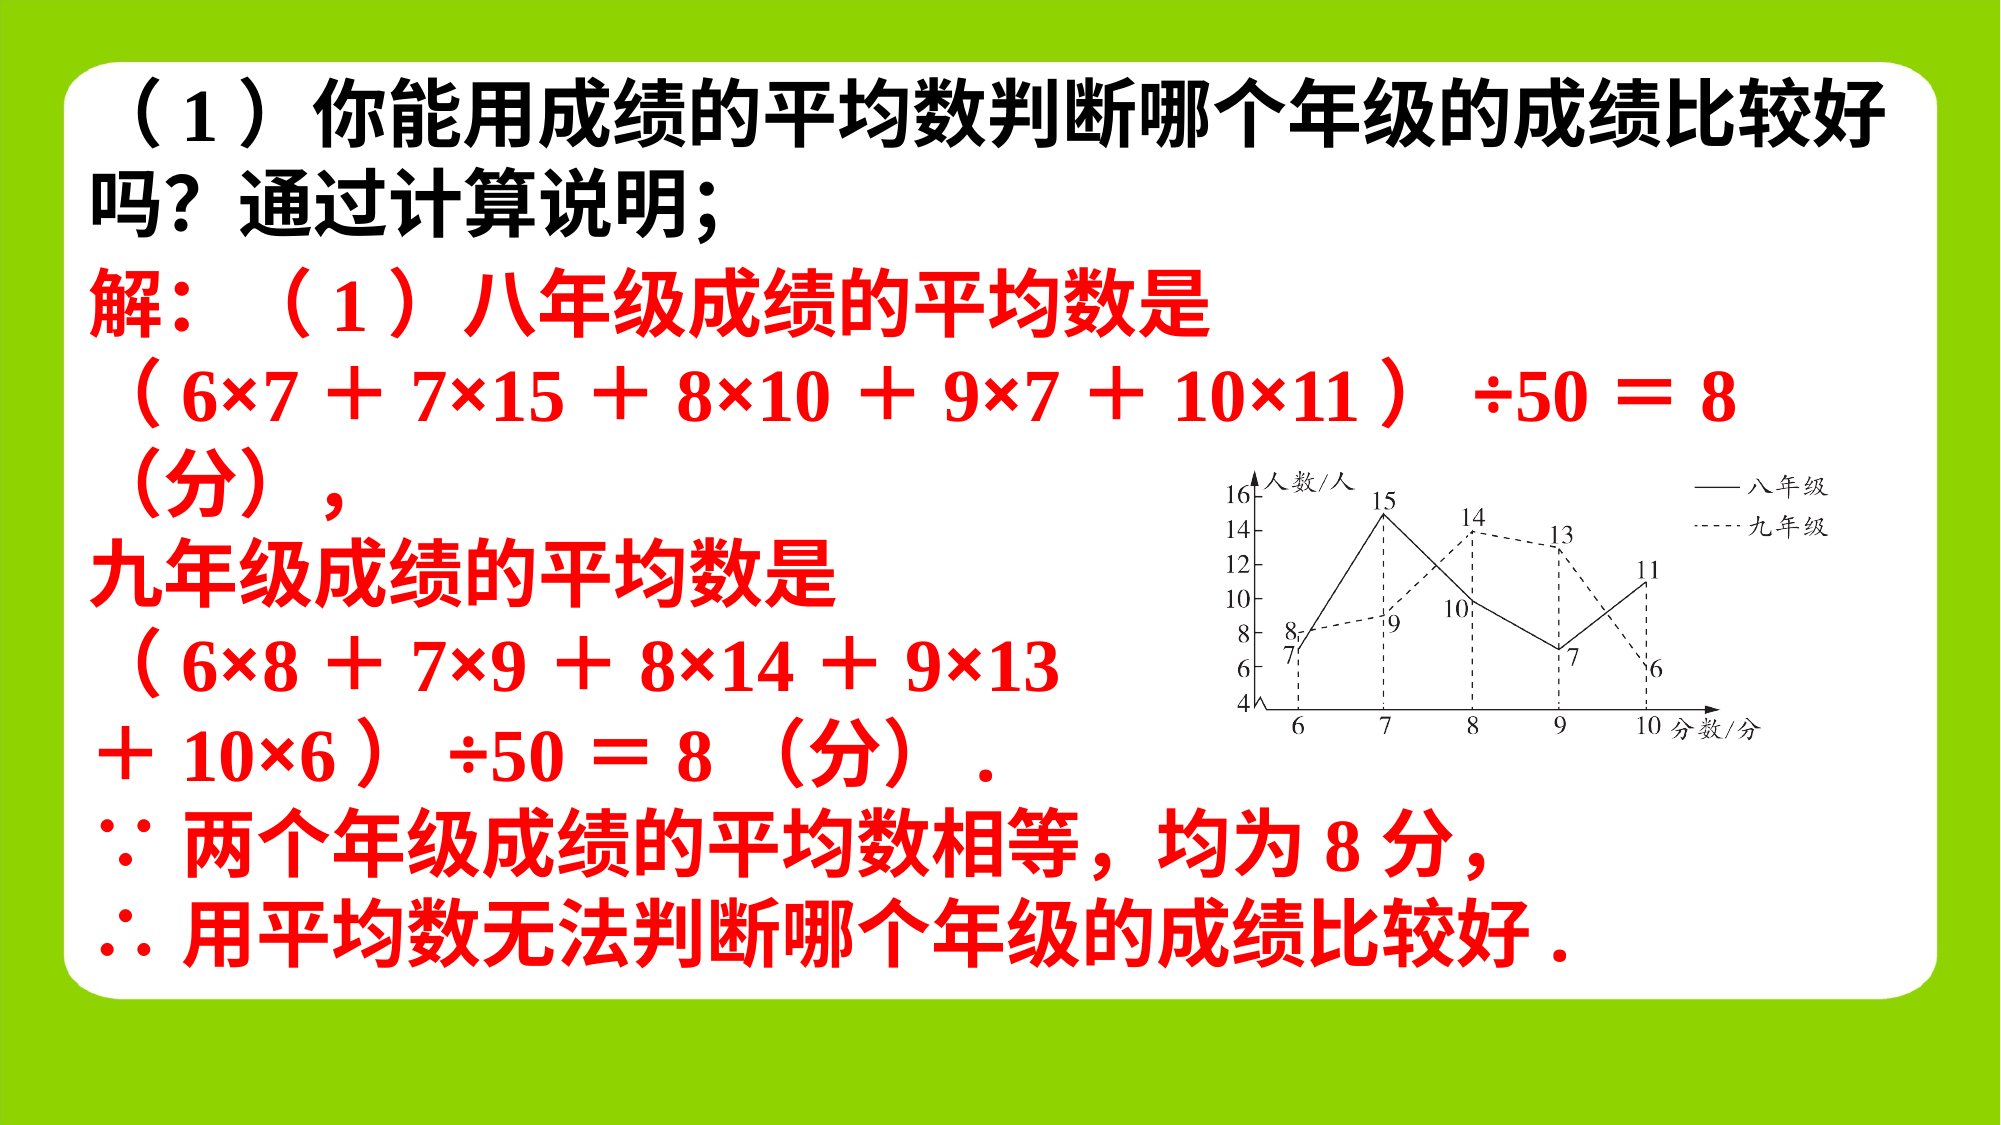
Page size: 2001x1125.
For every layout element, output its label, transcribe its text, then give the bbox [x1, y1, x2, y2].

picture [0, 0, 2001, 1125]
text_box 解：（1）八年级成绩的平均数是 （6×7＋7×15＋8×10＋9×7＋10×11）÷50＝8 （分）， 九年级成绩的平均数是 （6×8＋7×9＋8×14＋9×13 ＋10×6）÷50＝8（分）. ∵两个年级成绩的平均数相等，均为8分， ∴用平均数无法判断哪个年级的成绩比较好. [88, 256, 1974, 984]
text_box （1）你能用成绩的平均数判断哪个年级的成绩比较好 吗？通过计算说明； [88, 66, 1912, 249]
